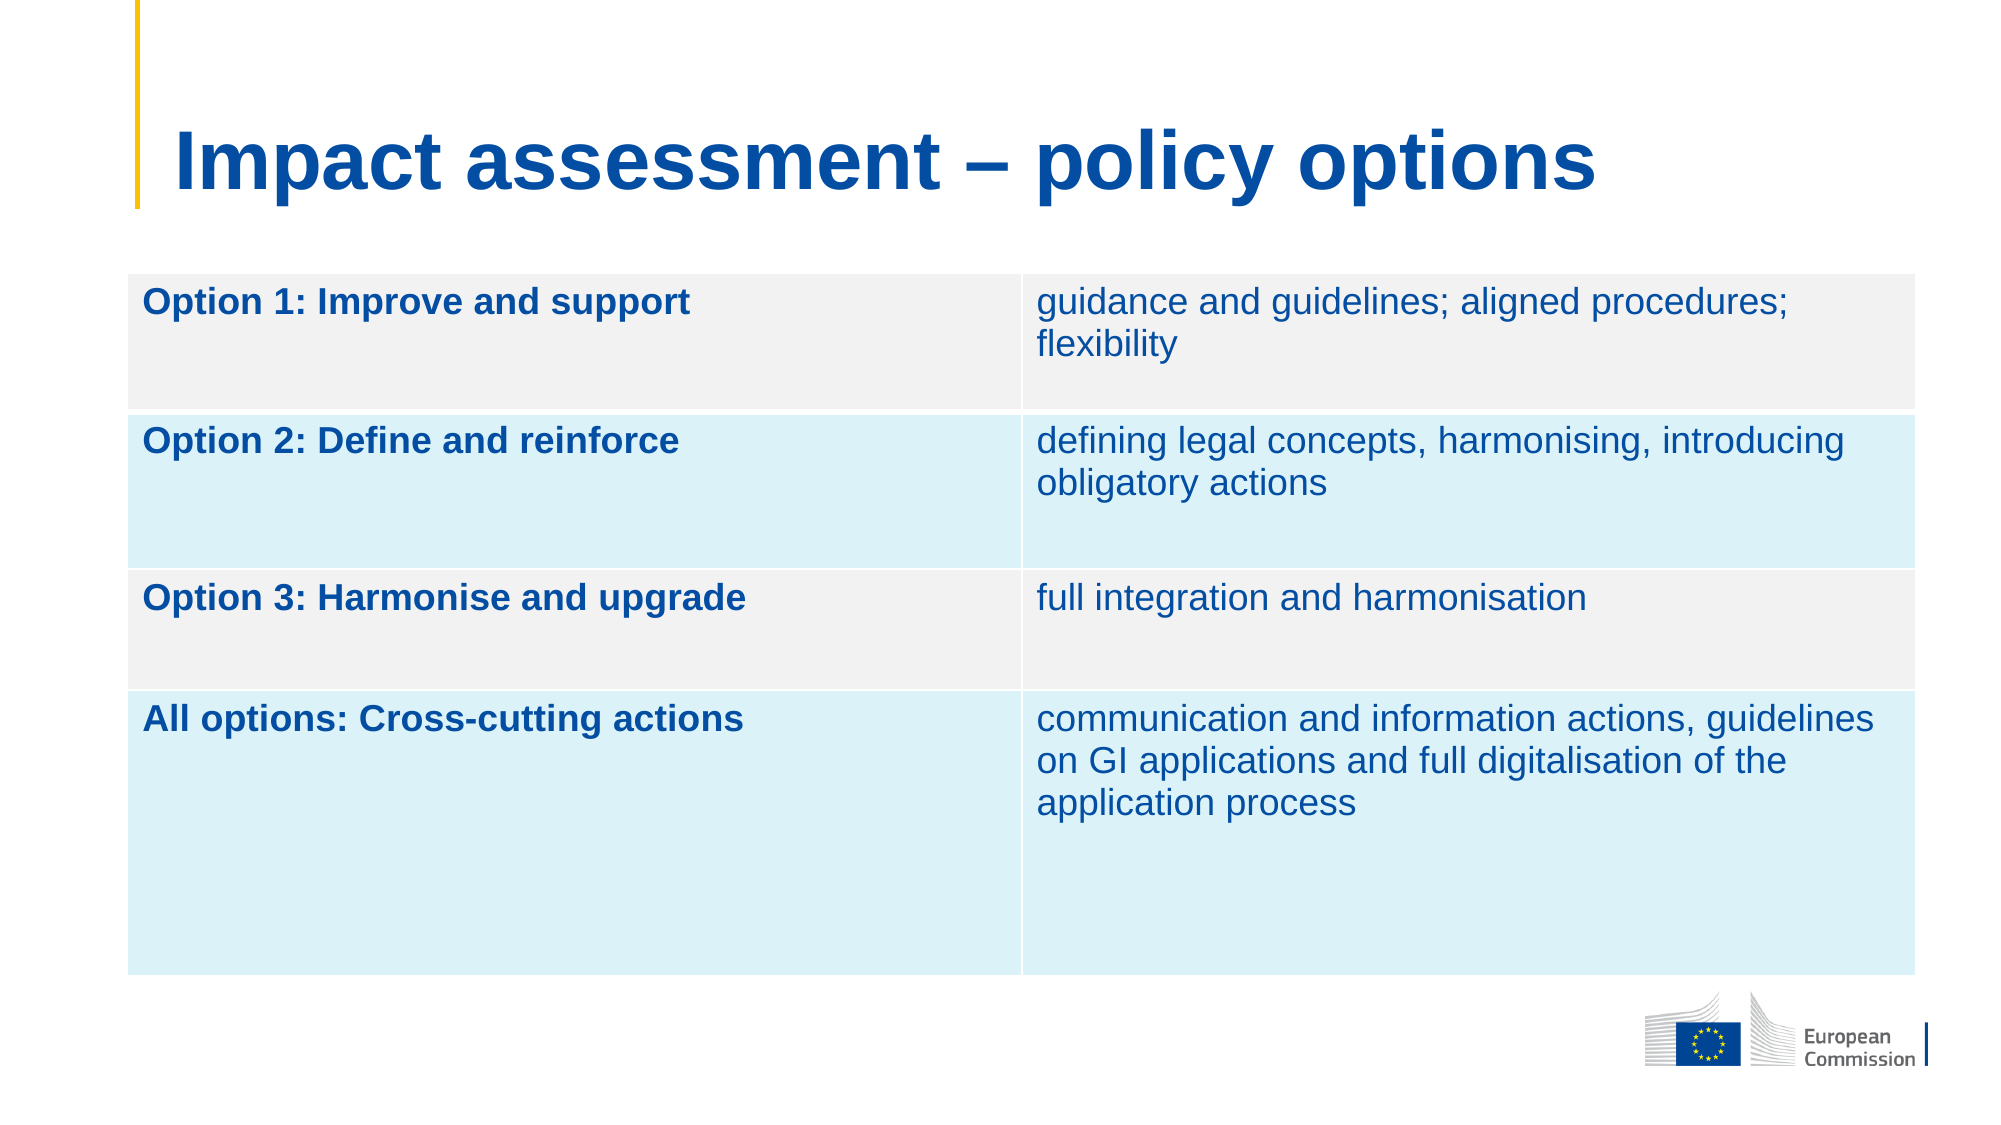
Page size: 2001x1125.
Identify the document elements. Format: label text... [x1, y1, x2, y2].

table_cell Option 2: Define and reinforce [128, 415, 1021, 568]
table_cell All options: Cross-cutting actions [128, 691, 1021, 975]
table_header guidance and guidelines; aligned procedures; flexibility [1023, 274, 1915, 409]
table_cell communication and information actions, guidelines on GI applications and full digitalisation of the application process [1023, 691, 1915, 975]
table_header Option 1: Improve and support [128, 274, 1021, 409]
table_cell full integration and harmonisation [1023, 570, 1915, 689]
table_cell Option 3: Harmonise and upgrade [128, 570, 1021, 689]
title Impact assessment – policy options [159, 79, 1885, 208]
table_cell defining legal concepts, harmonising, introducing obligatory actions [1023, 415, 1915, 568]
picture [1645, 991, 1928, 1066]
